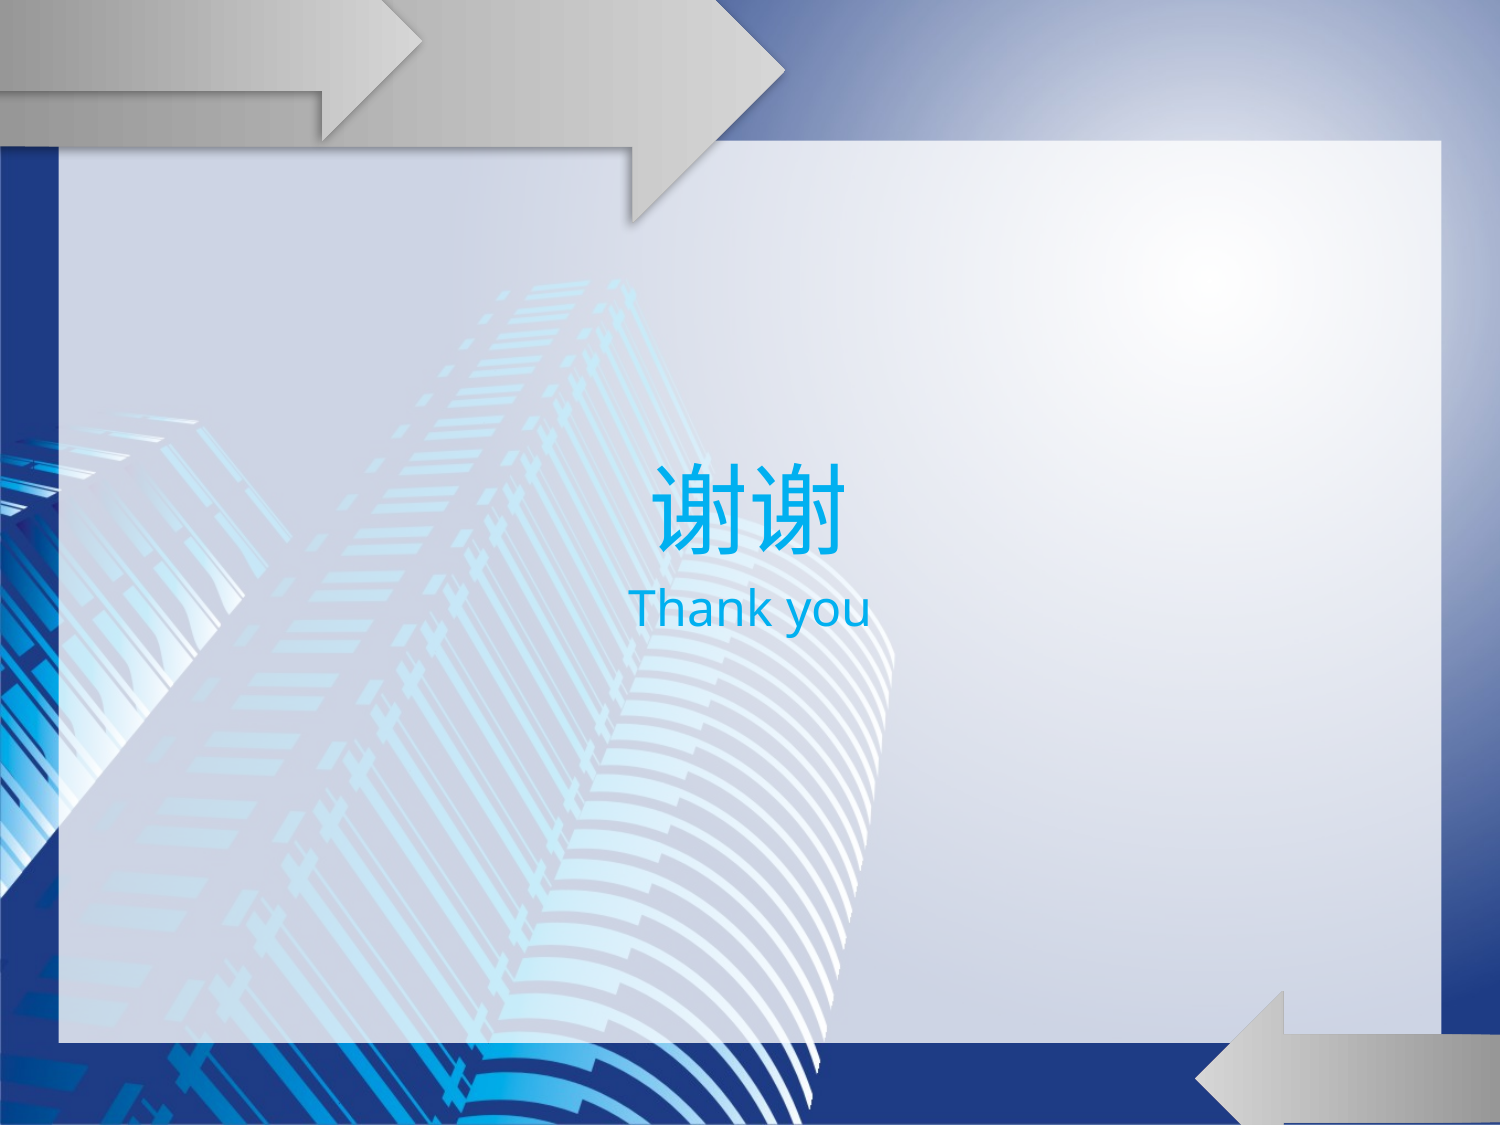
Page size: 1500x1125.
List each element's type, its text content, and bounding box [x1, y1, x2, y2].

picture [0, 147, 400, 1125]
picture [300, 1085, 307, 1094]
picture [716, 0, 1500, 1034]
text_box Thank you [475, 568, 1027, 644]
picture [355, 1043, 1240, 1125]
text_box 谢谢 [472, 439, 1024, 575]
